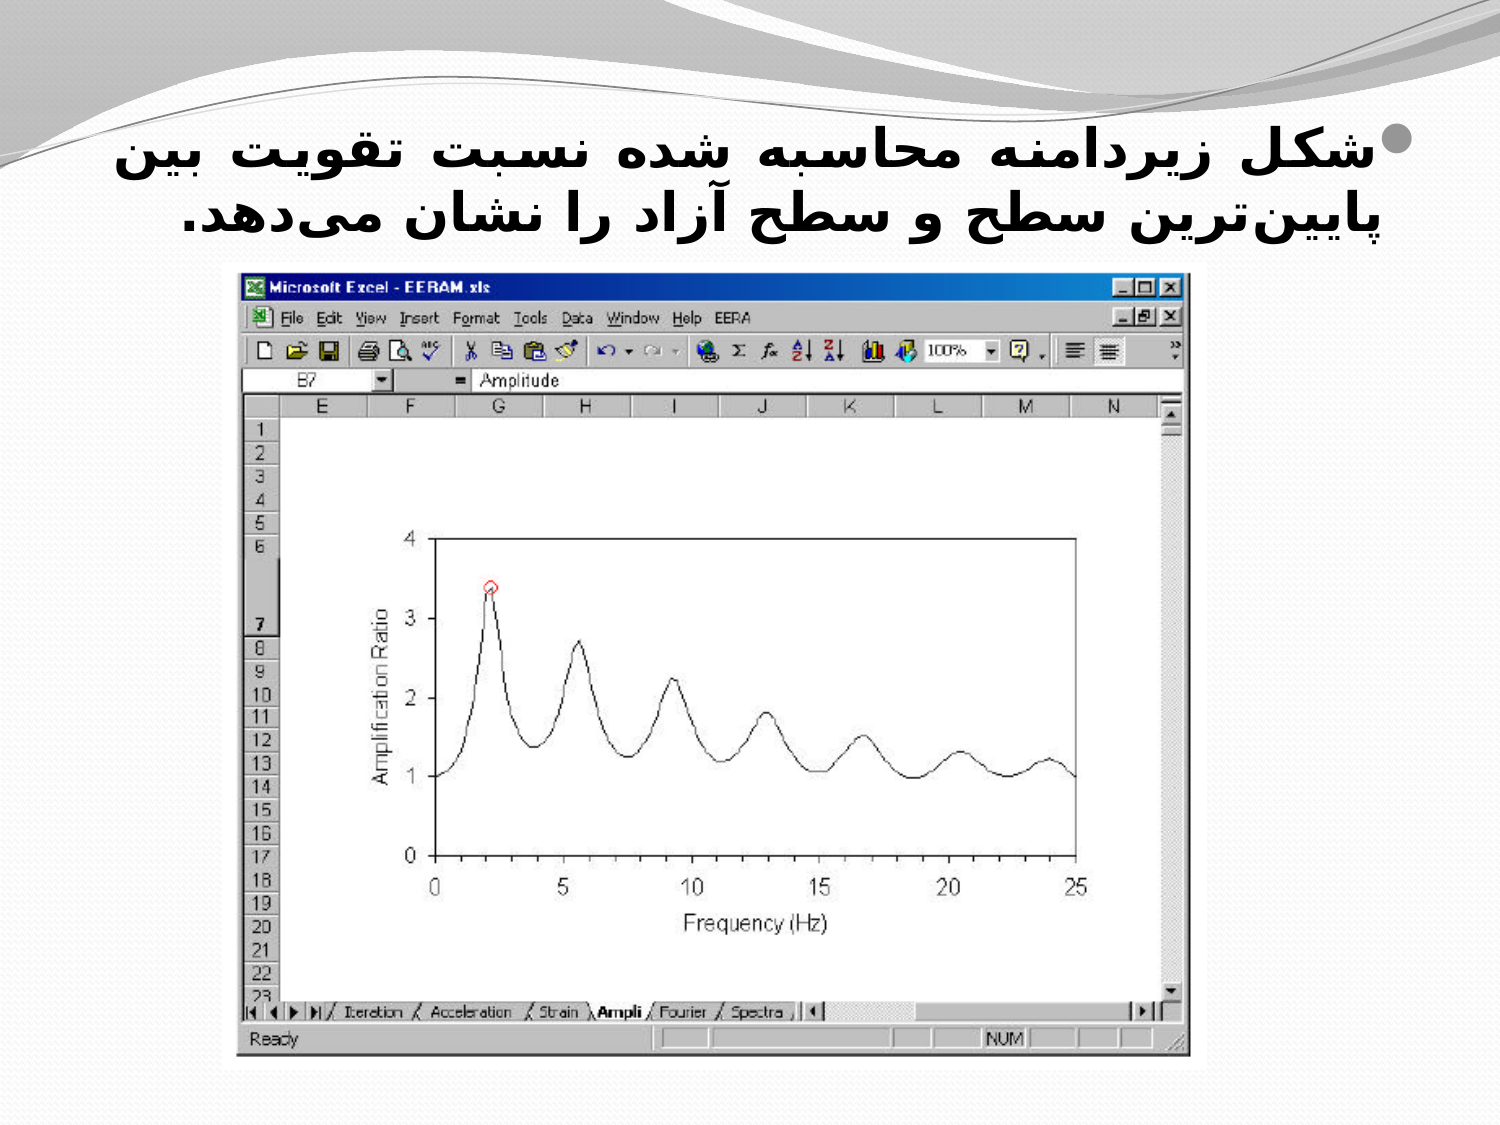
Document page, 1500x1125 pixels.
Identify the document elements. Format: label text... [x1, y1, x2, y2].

picture [222, 261, 1208, 1070]
list شکل زیردامنه محاسبه شده نسبت تقویت بین پایین‌ترین سطح و سطح آزاد را نشان می‌دهد. [93, 105, 1444, 826]
